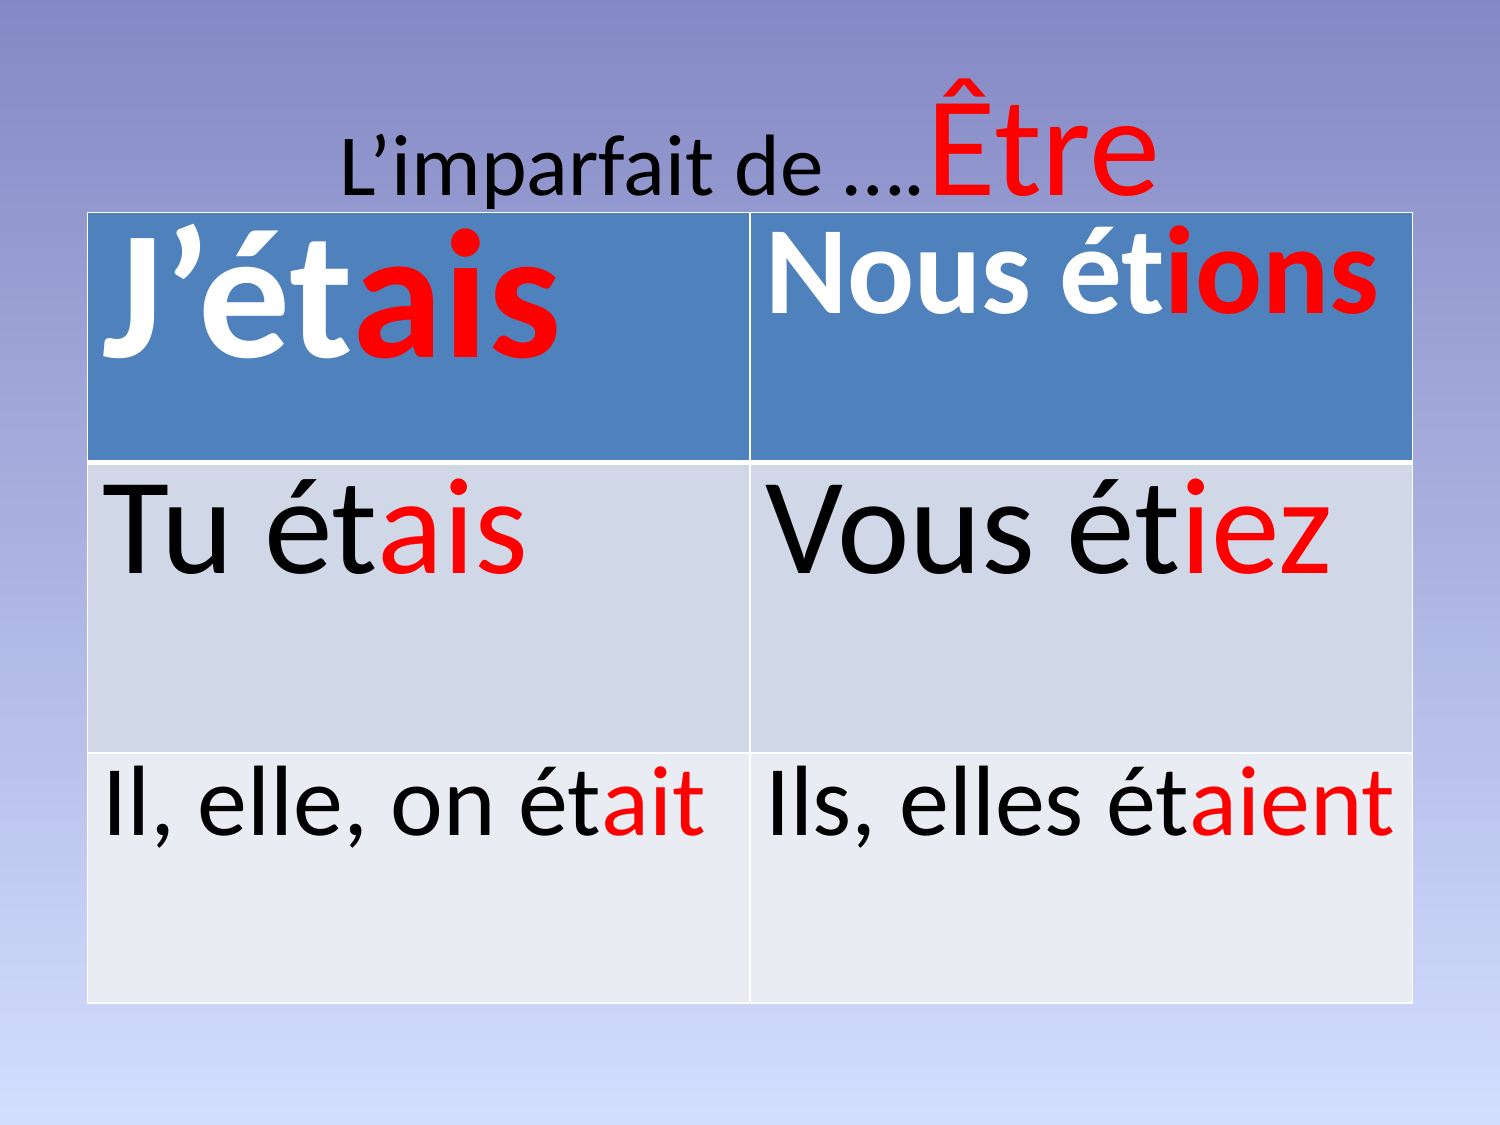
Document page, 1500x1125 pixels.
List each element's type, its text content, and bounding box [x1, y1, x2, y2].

table_header Nous étions [751, 213, 1412, 460]
table_cell Ils, elles étaient [751, 754, 1412, 1002]
table_cell Vous étiez [751, 465, 1412, 752]
table_cell Tu étais [88, 465, 749, 752]
title L’imparfait de ….Être [75, 45, 1425, 233]
table_header J’étais [88, 213, 749, 460]
table_cell Il, elle, on était [88, 754, 749, 1002]
